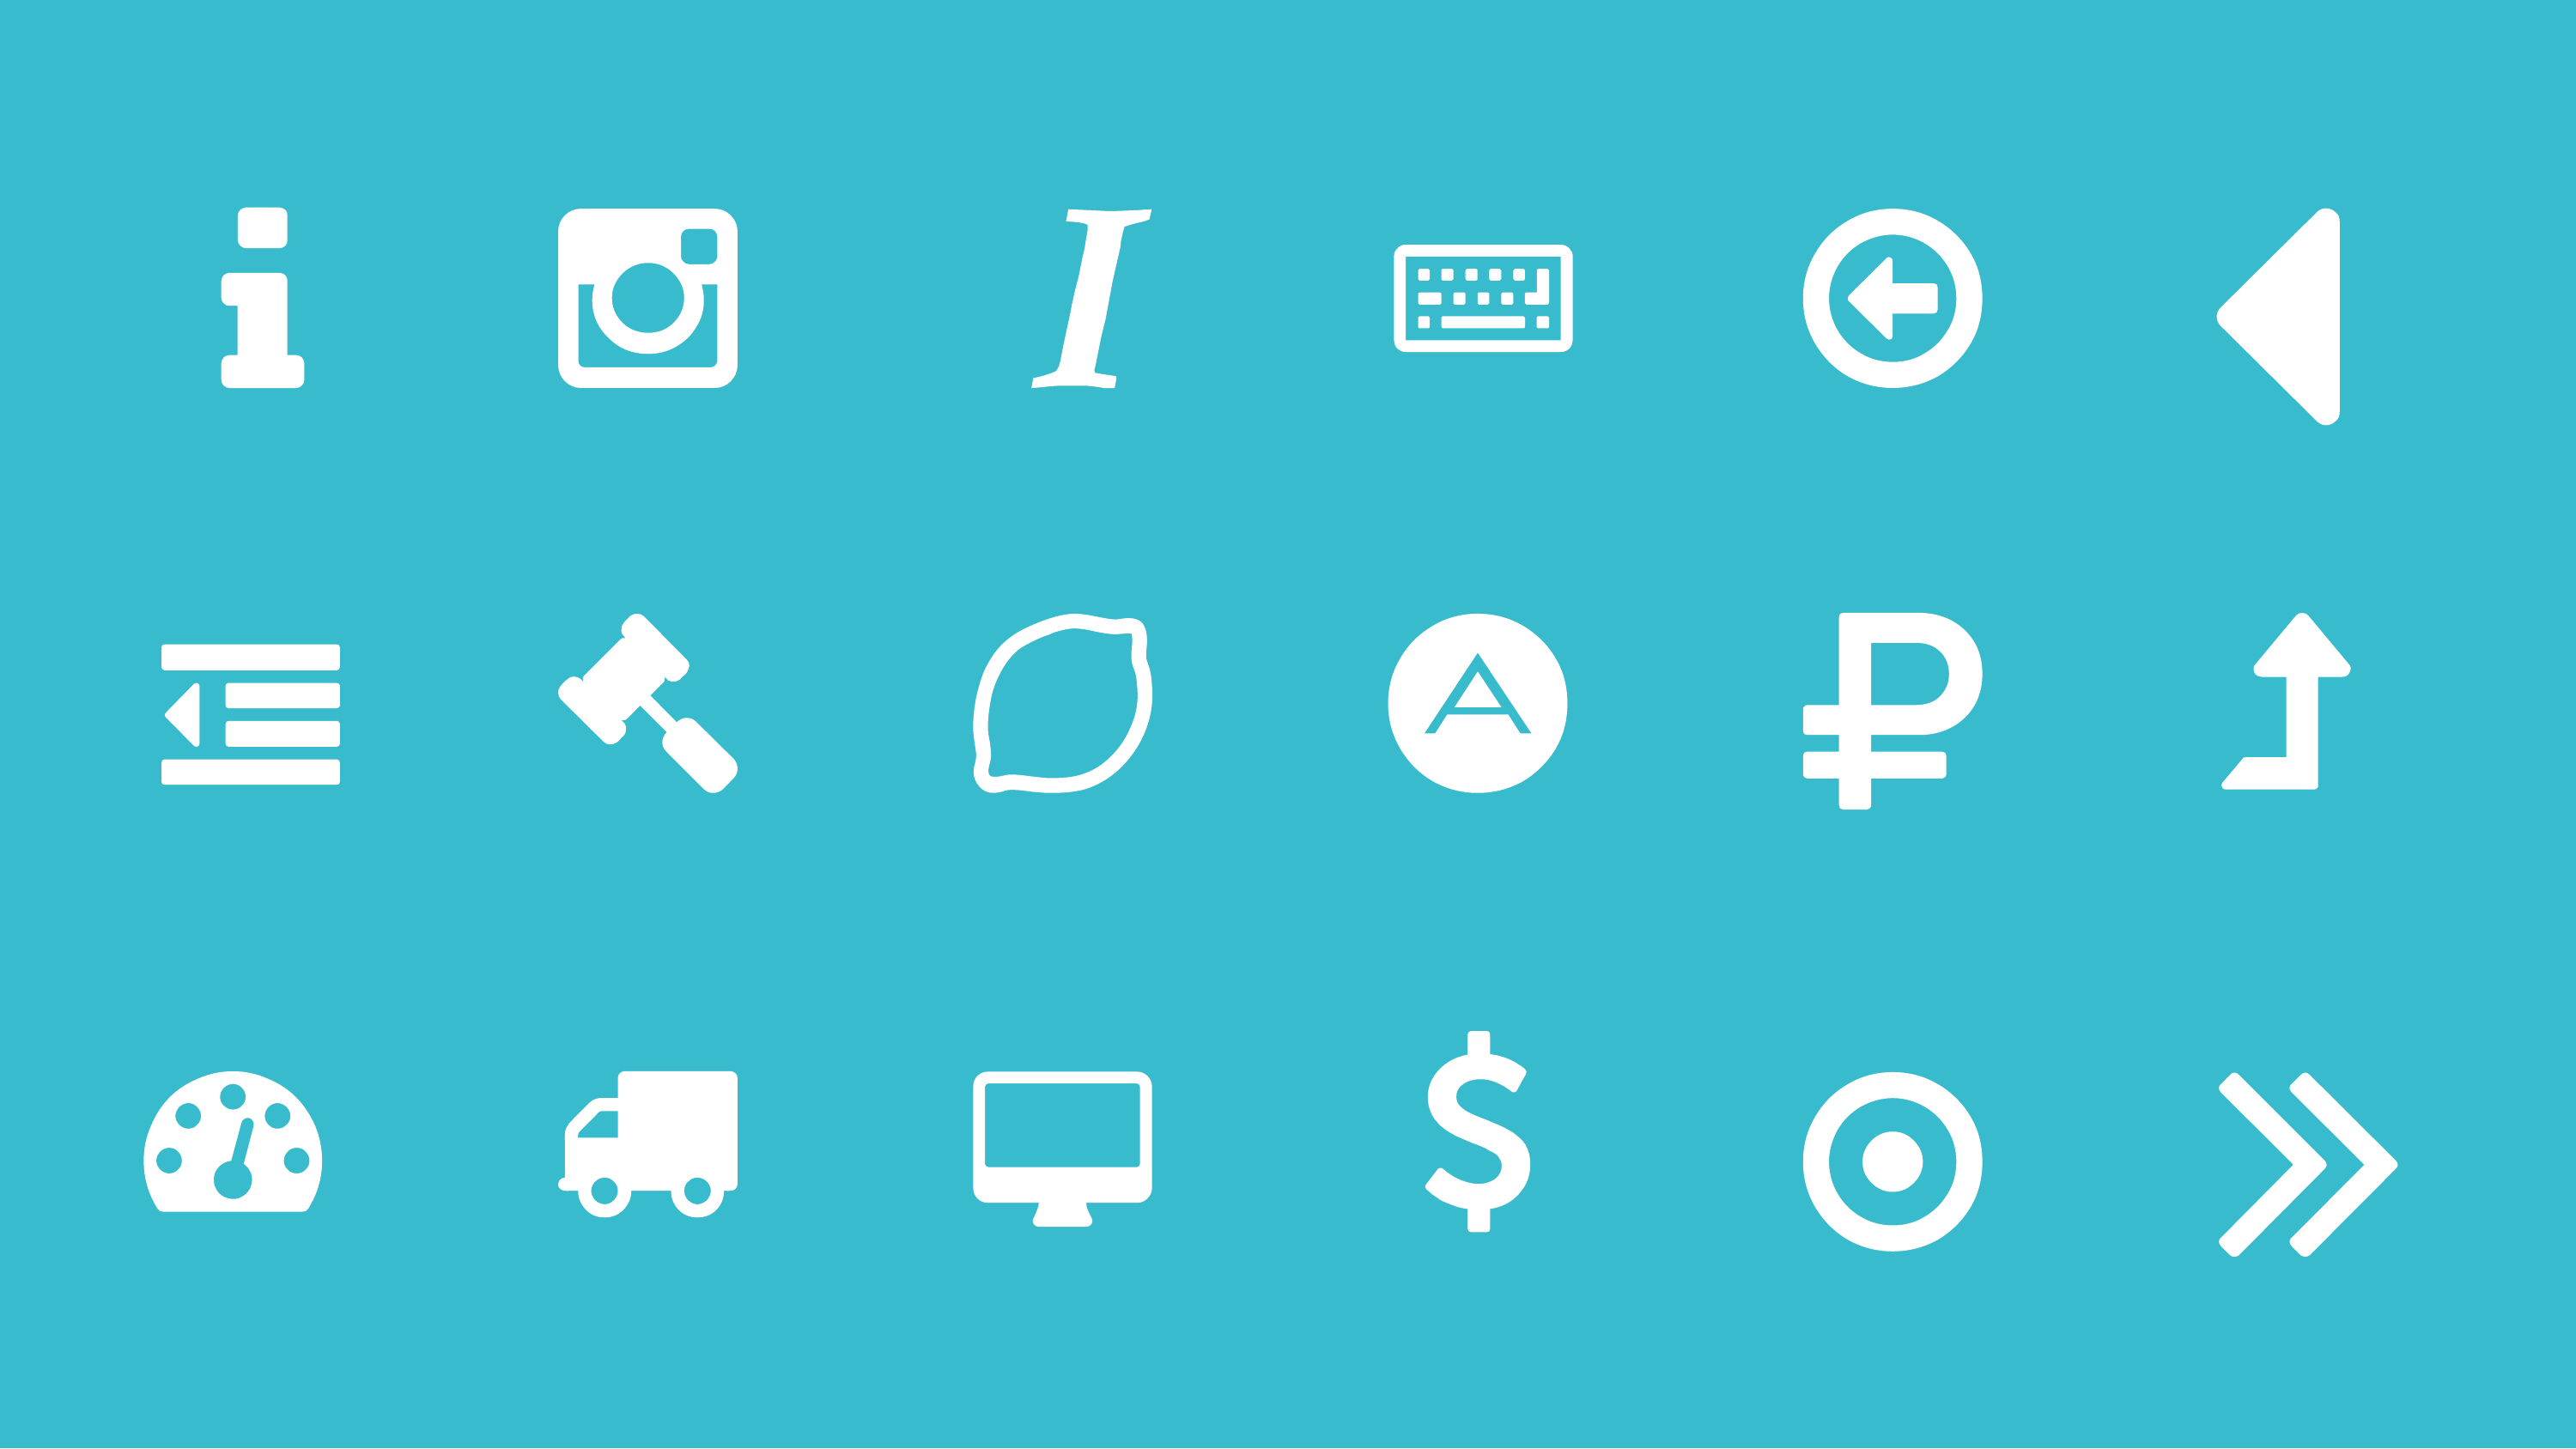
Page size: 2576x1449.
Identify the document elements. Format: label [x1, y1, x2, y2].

text_box [1802, 1071, 1983, 1252]
text_box [1802, 612, 1983, 810]
text_box [558, 613, 738, 793]
text_box [2216, 208, 2340, 426]
text_box [1394, 244, 1573, 353]
text_box [973, 613, 1153, 793]
text_box [558, 1070, 738, 1218]
text_box [1031, 209, 1152, 389]
text_box [1802, 208, 1983, 389]
text_box [161, 644, 341, 785]
text_box [1388, 613, 1568, 793]
text_box [1425, 1031, 1531, 1233]
text_box [2218, 1072, 2398, 1258]
text_box [143, 1071, 323, 1212]
text_box [558, 209, 738, 388]
text_box [2221, 612, 2351, 790]
text_box [221, 207, 305, 389]
text_box [973, 1071, 1152, 1228]
